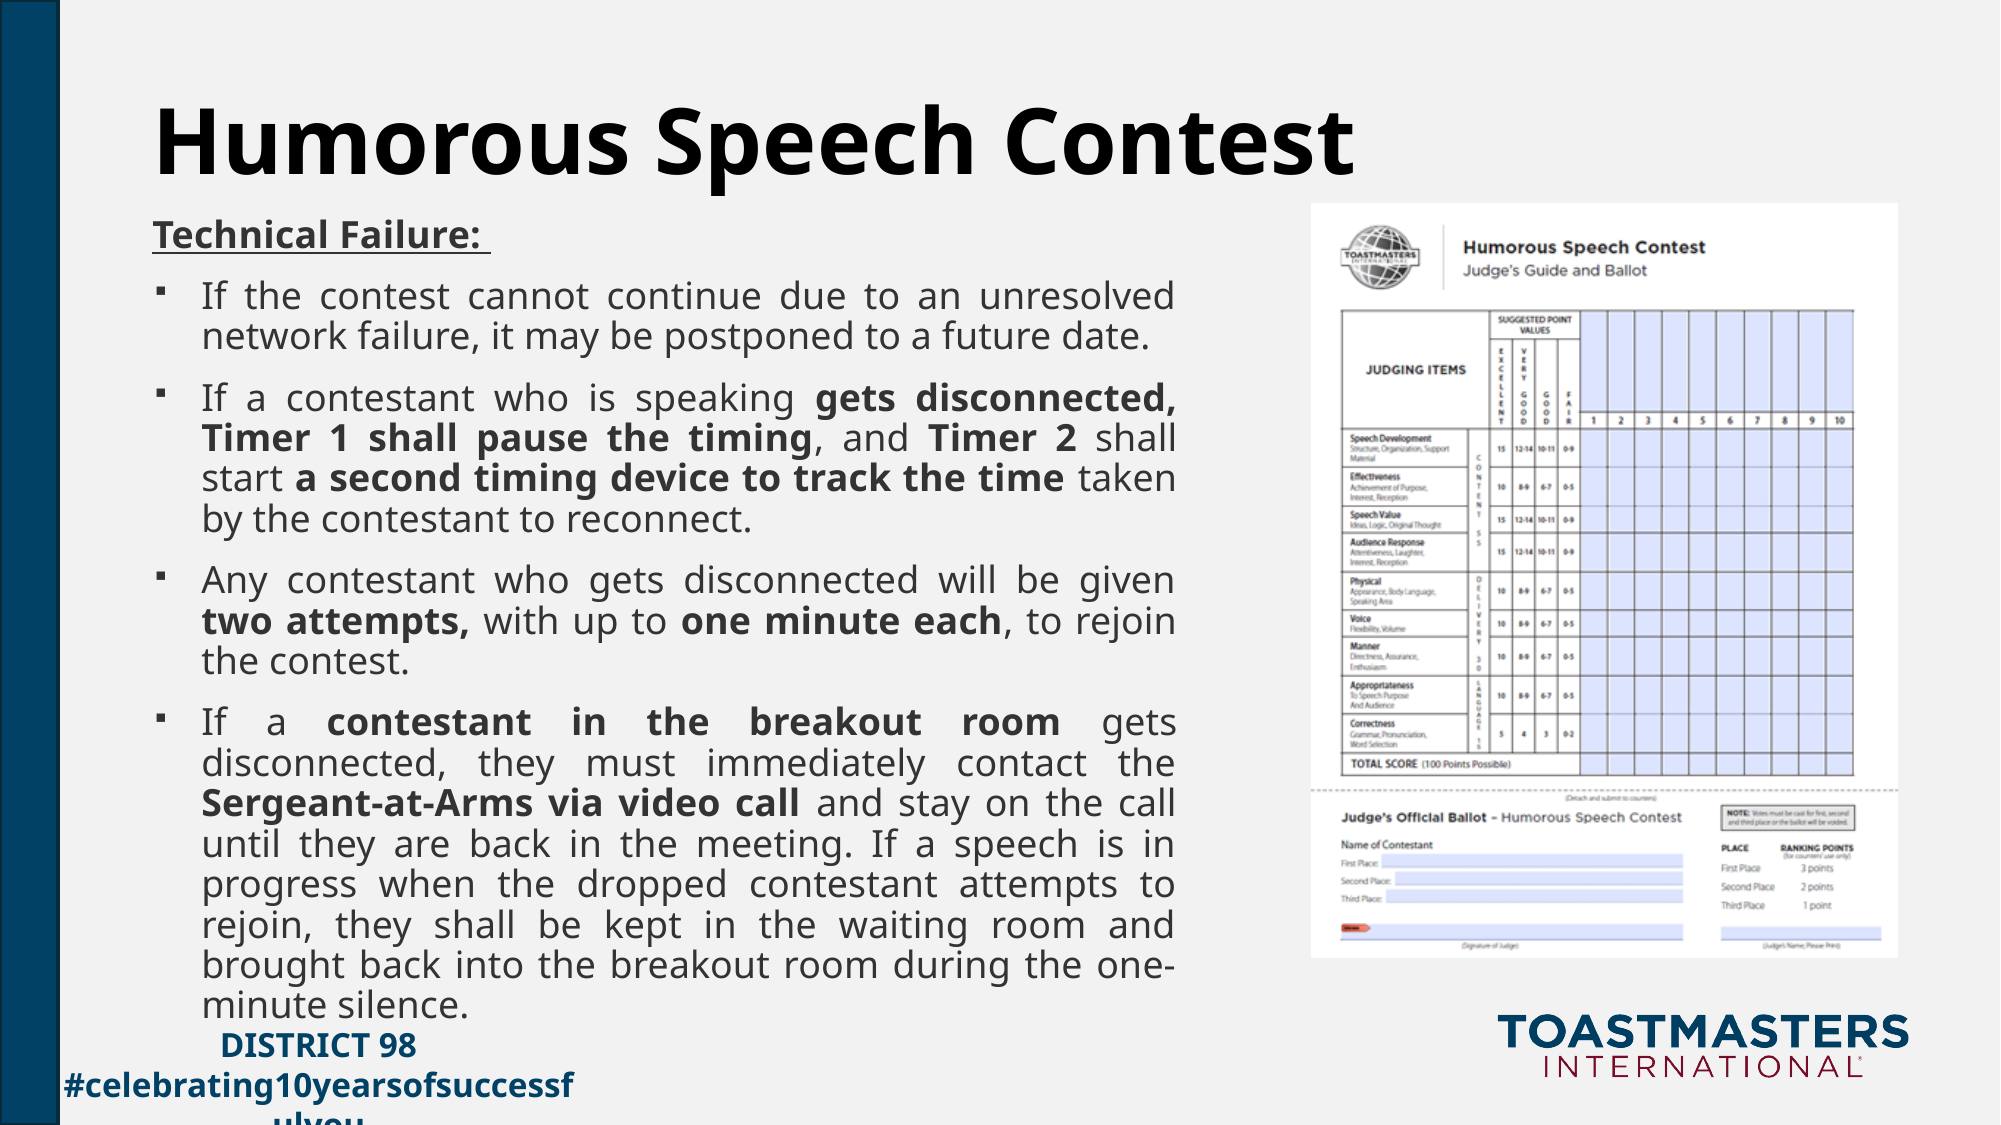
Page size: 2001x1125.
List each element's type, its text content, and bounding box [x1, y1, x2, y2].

list Technical Failure: If the contest cannot continue due to an unresolved network failure, it may be postponed to a future date. If a contestant who is speaking gets disconnected, Timer 1 shall pause the timing, and Timer 2 shall start a second timing device to track the time taken by the contestant to reconnect. Any contestant who gets disconnected will be given two attempts, with up to one minute each, to rejoin the contest. If a contestant in the breakout room gets disconnected, they must immediately contact the Sergeant-at-Arms via video call and stay on the call until they are back in the meeting. If a speech is in progress when the dropped contestant attempts to rejoin, they shall be kept in the waiting room and brought back into the breakout room during the one-minute silence. [137, 203, 1193, 997]
picture [1310, 202, 2000, 1125]
title Humorous Speech Contest [137, 59, 1944, 229]
text_box DISTRICT 98 #celebrating10yearsofsuccessfulyou [39, 1017, 598, 1125]
text_box [0, 0, 60, 1125]
